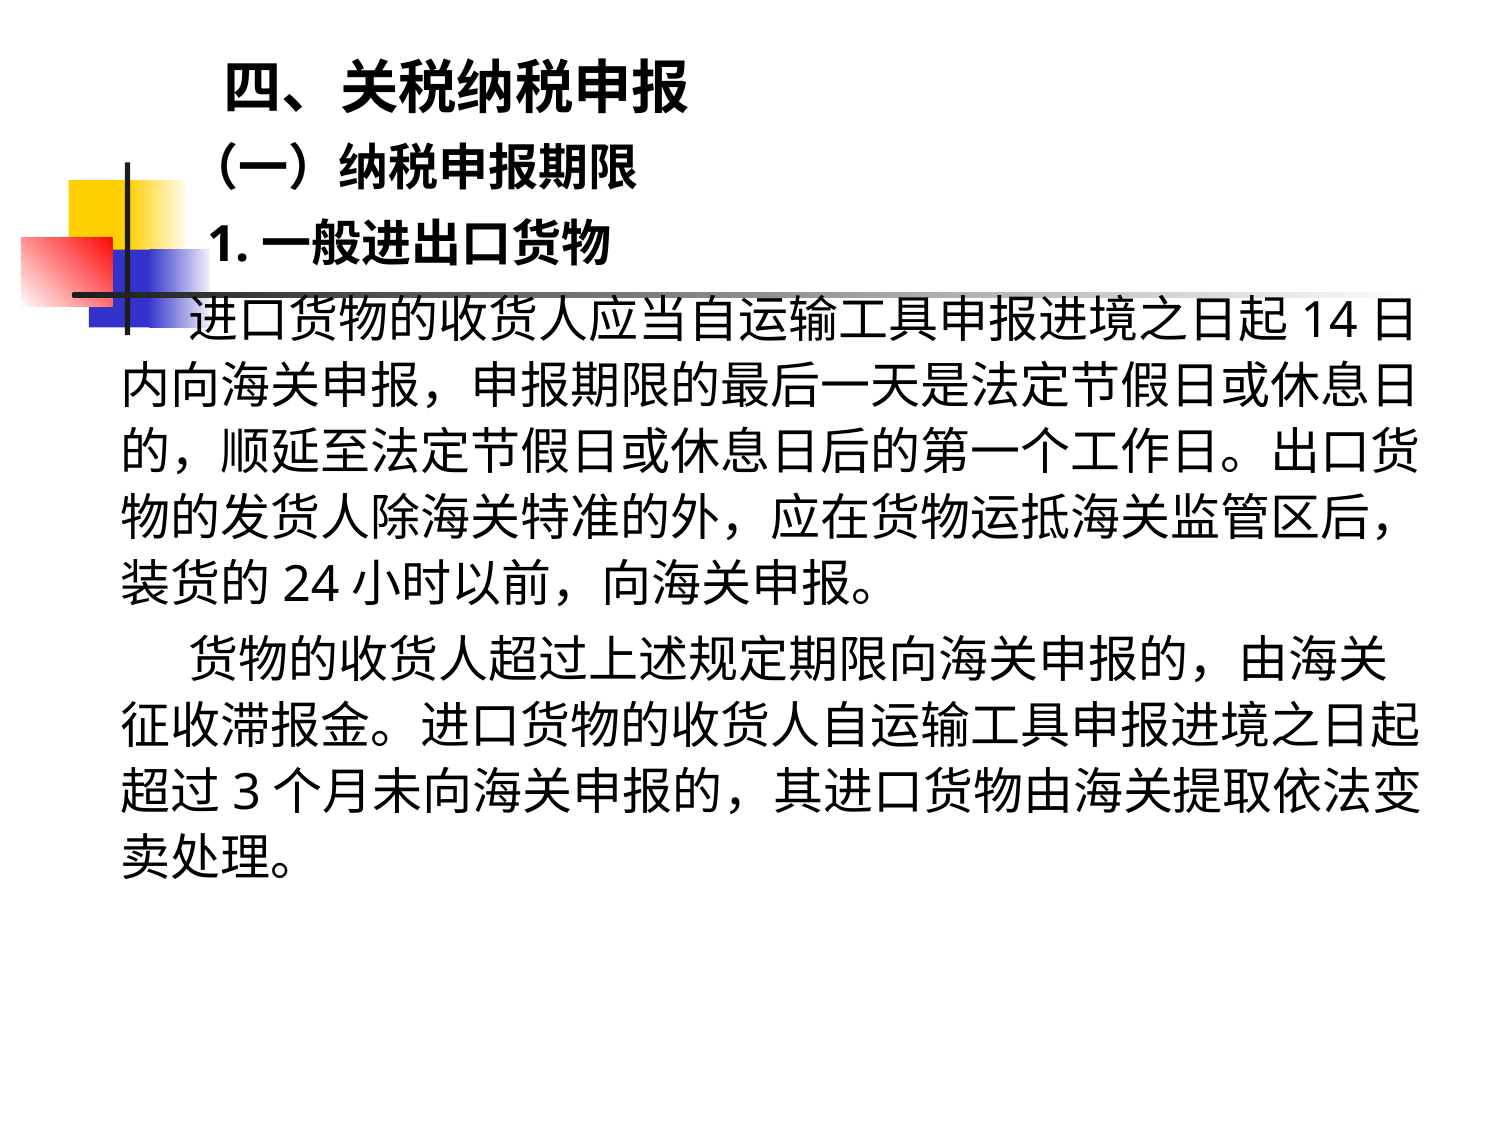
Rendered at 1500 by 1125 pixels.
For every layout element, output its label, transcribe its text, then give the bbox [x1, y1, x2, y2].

list 四、关税纳税申报 （一）纳税申报期限 1.一般进出口货物 进口货物的收货人应当自运输工具申报进境之日起14日内向海关申报，申报期限的最后一天是法定节假日或休息日的，顺延至法定节假日或休息日后的第一个工作日。出口货物的发货人除海关特准的外，应在货物运抵海关监管区后，装货的24小时以前，向海关申报。 货物的收货人超过上述规定期限向海关申报的，由海关征收滞报金。进口货物的收货人自运输工具申报进境之日起超过3个月未向海关申报的，其进口货物由海关提取依法变卖处理。 [48, 35, 1442, 1024]
